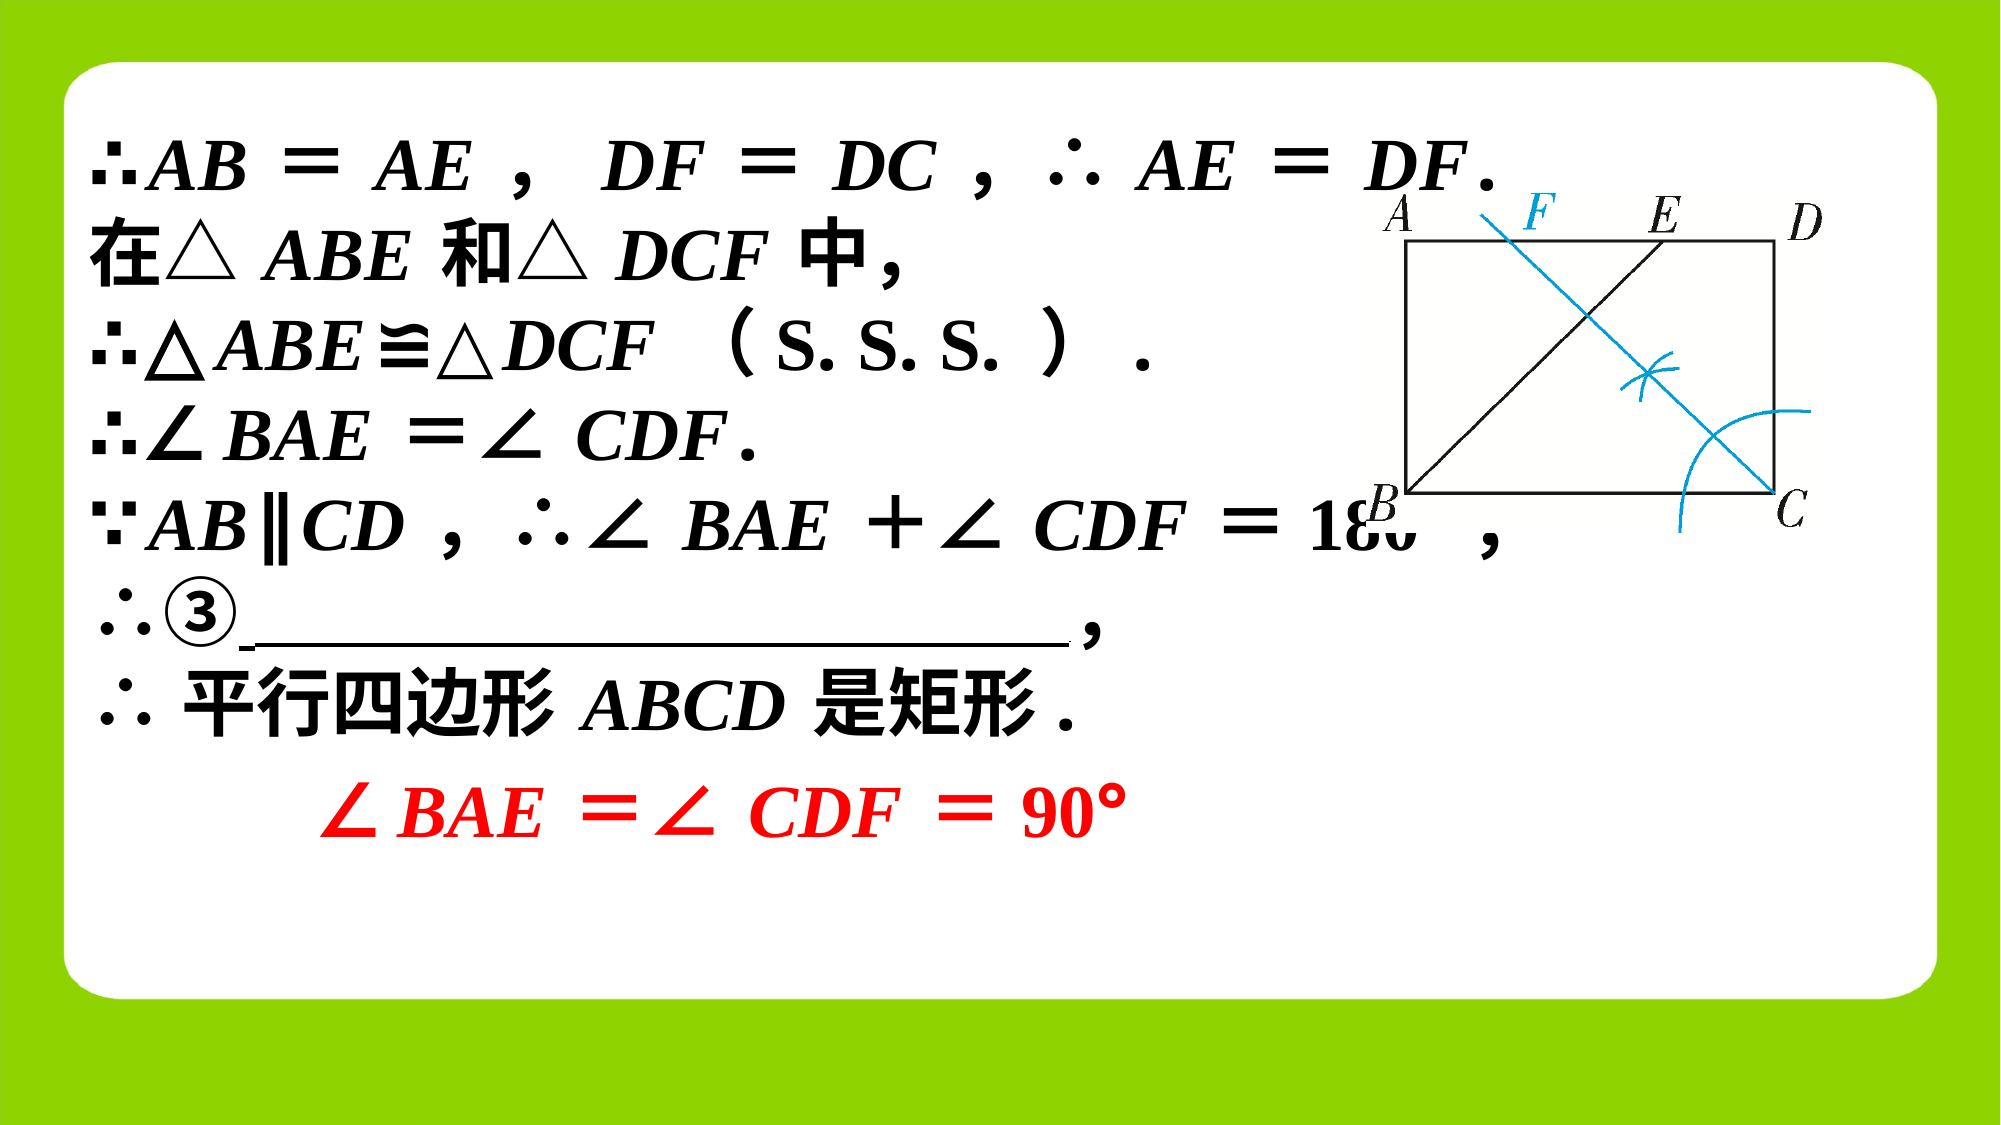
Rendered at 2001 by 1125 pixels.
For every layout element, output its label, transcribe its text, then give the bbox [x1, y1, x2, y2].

picture [0, 0, 2001, 1125]
text_box ∠BAE＝∠CDF＝90° [299, 754, 1191, 861]
